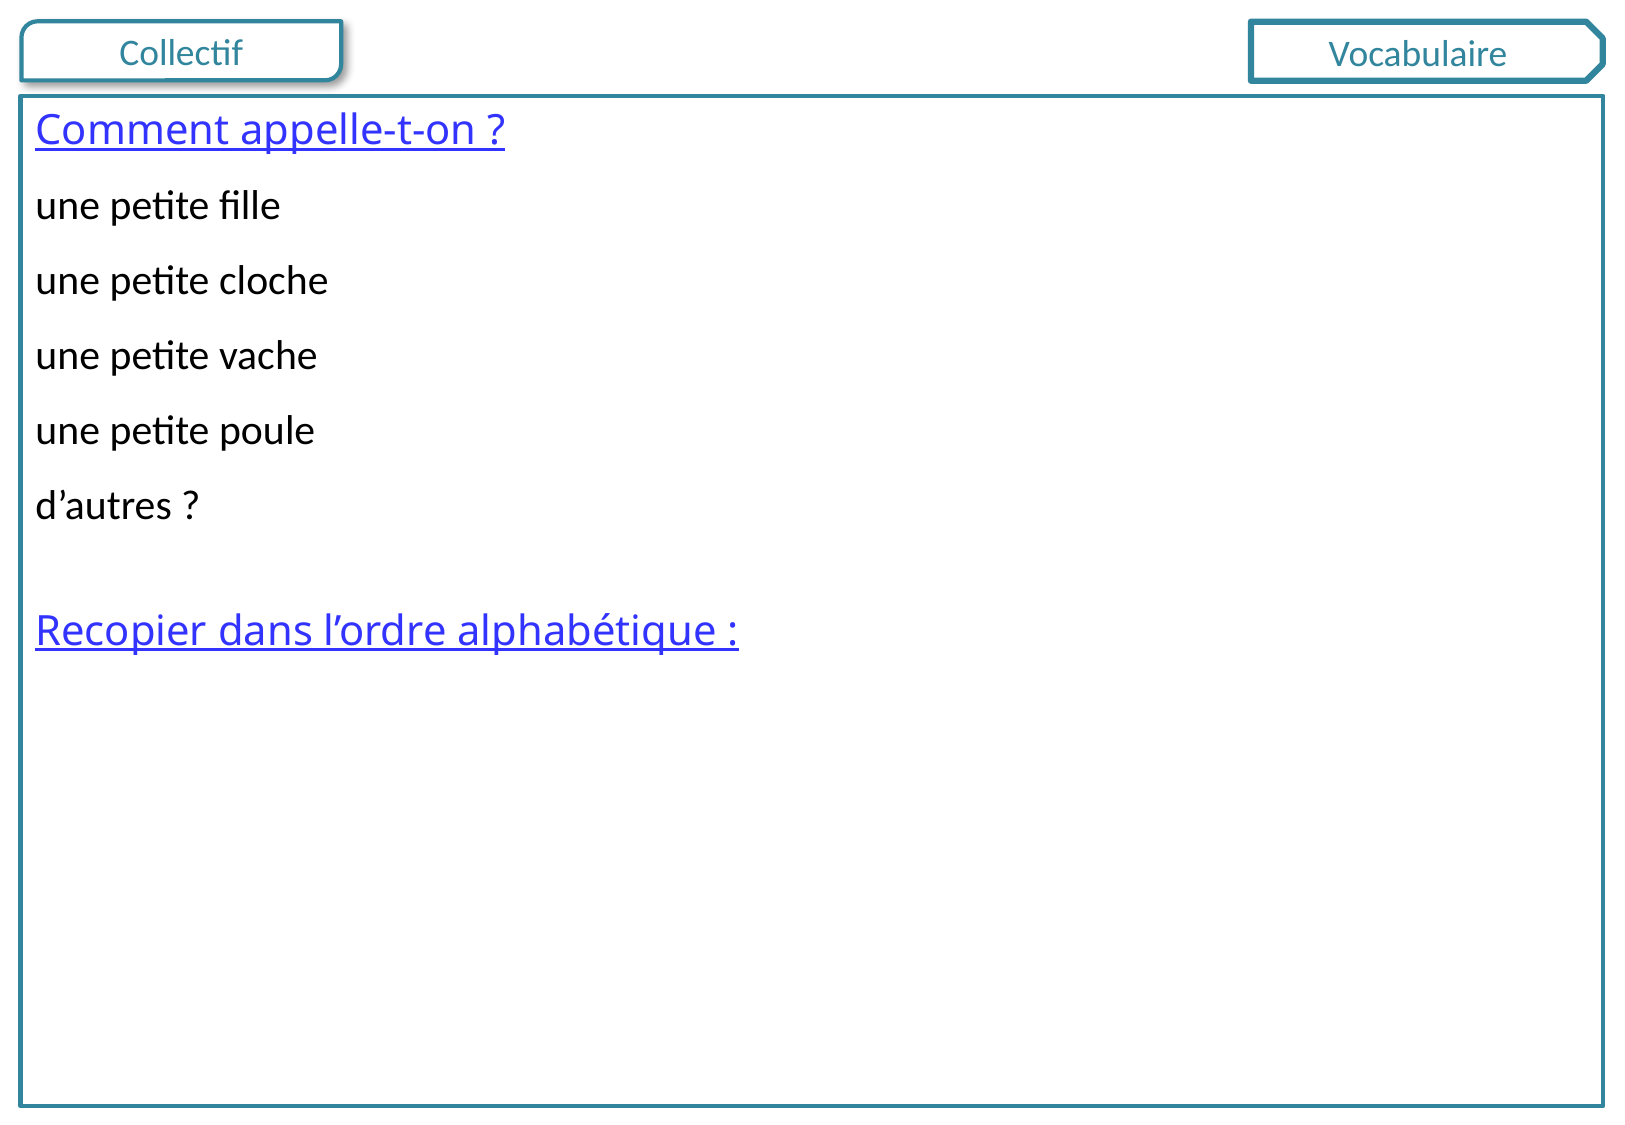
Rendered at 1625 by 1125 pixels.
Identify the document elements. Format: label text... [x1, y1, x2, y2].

list Comment appelle-t-on ? une petite fille une petite cloche une petite vache une petite poule d’autres ? Recopier dans l’ordre alphabétique : [18, 94, 1605, 1108]
list Vocabulaire [1251, 21, 1585, 81]
